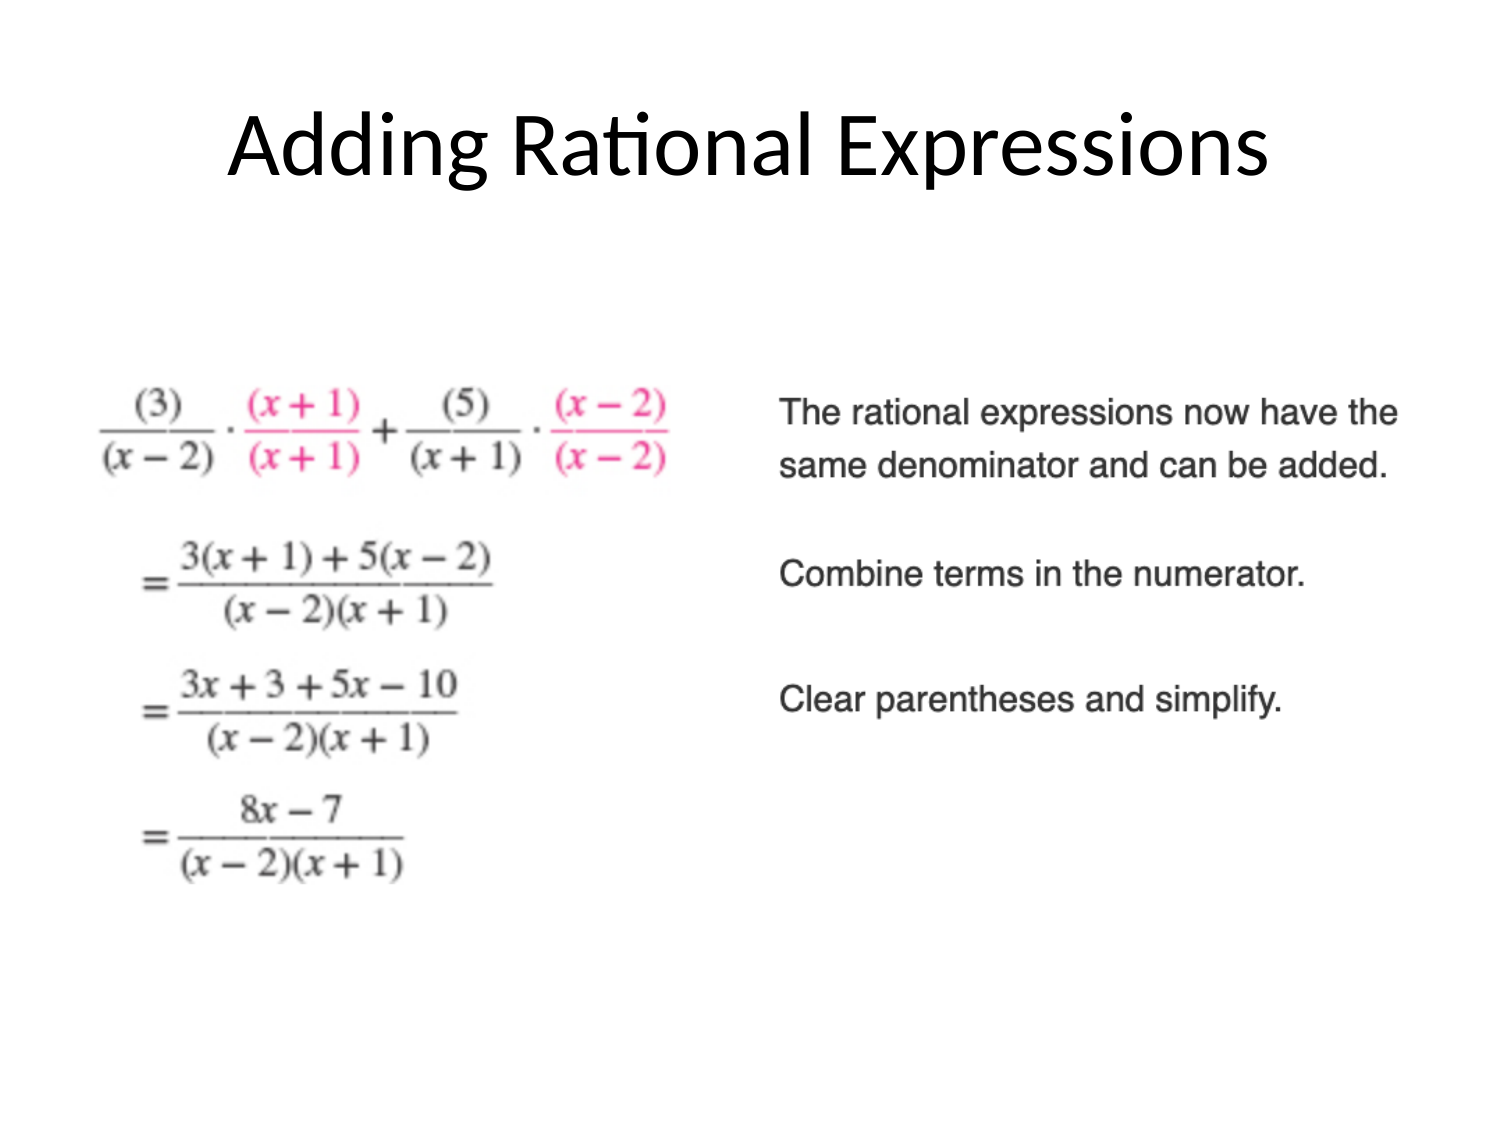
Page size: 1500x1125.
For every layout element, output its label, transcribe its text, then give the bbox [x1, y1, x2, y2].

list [74, 262, 1426, 1006]
title Adding Rational Expressions [75, 45, 1425, 233]
